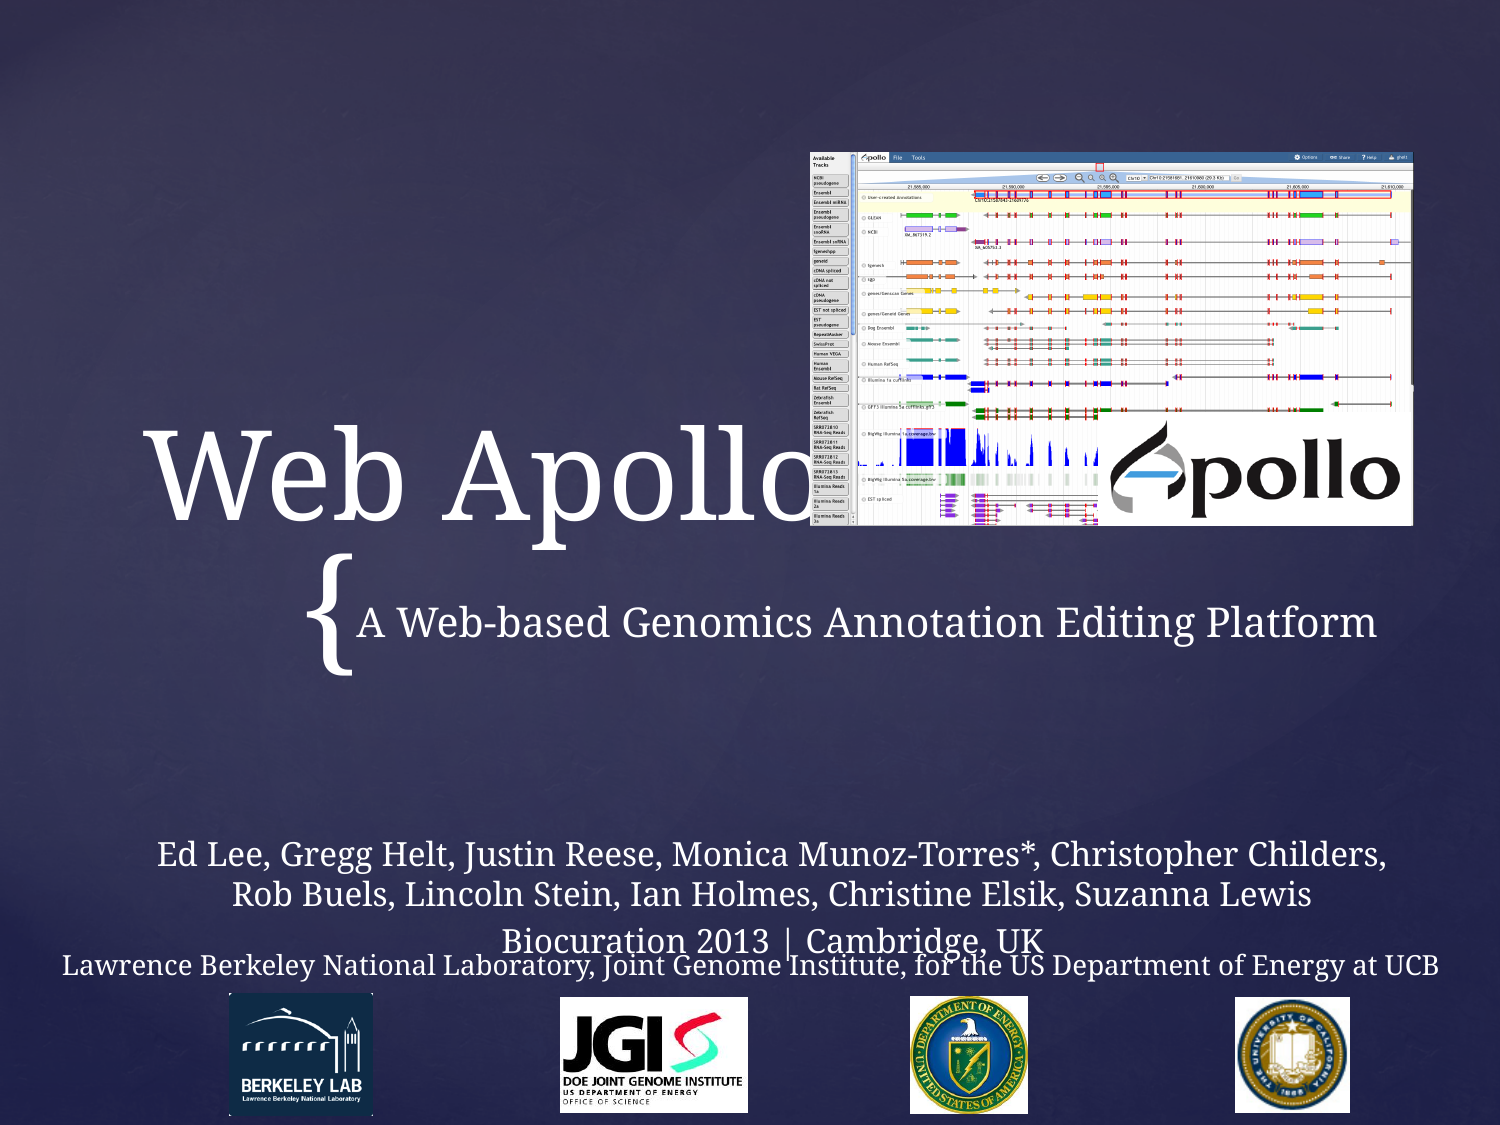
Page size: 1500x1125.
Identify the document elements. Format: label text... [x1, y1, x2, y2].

subtitle A Web-based Genomics Annotation Editing Platform [341, 565, 1407, 678]
picture [809, 151, 1415, 527]
title Web Apollo [127, 200, 1365, 554]
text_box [20, 819, 1484, 1117]
